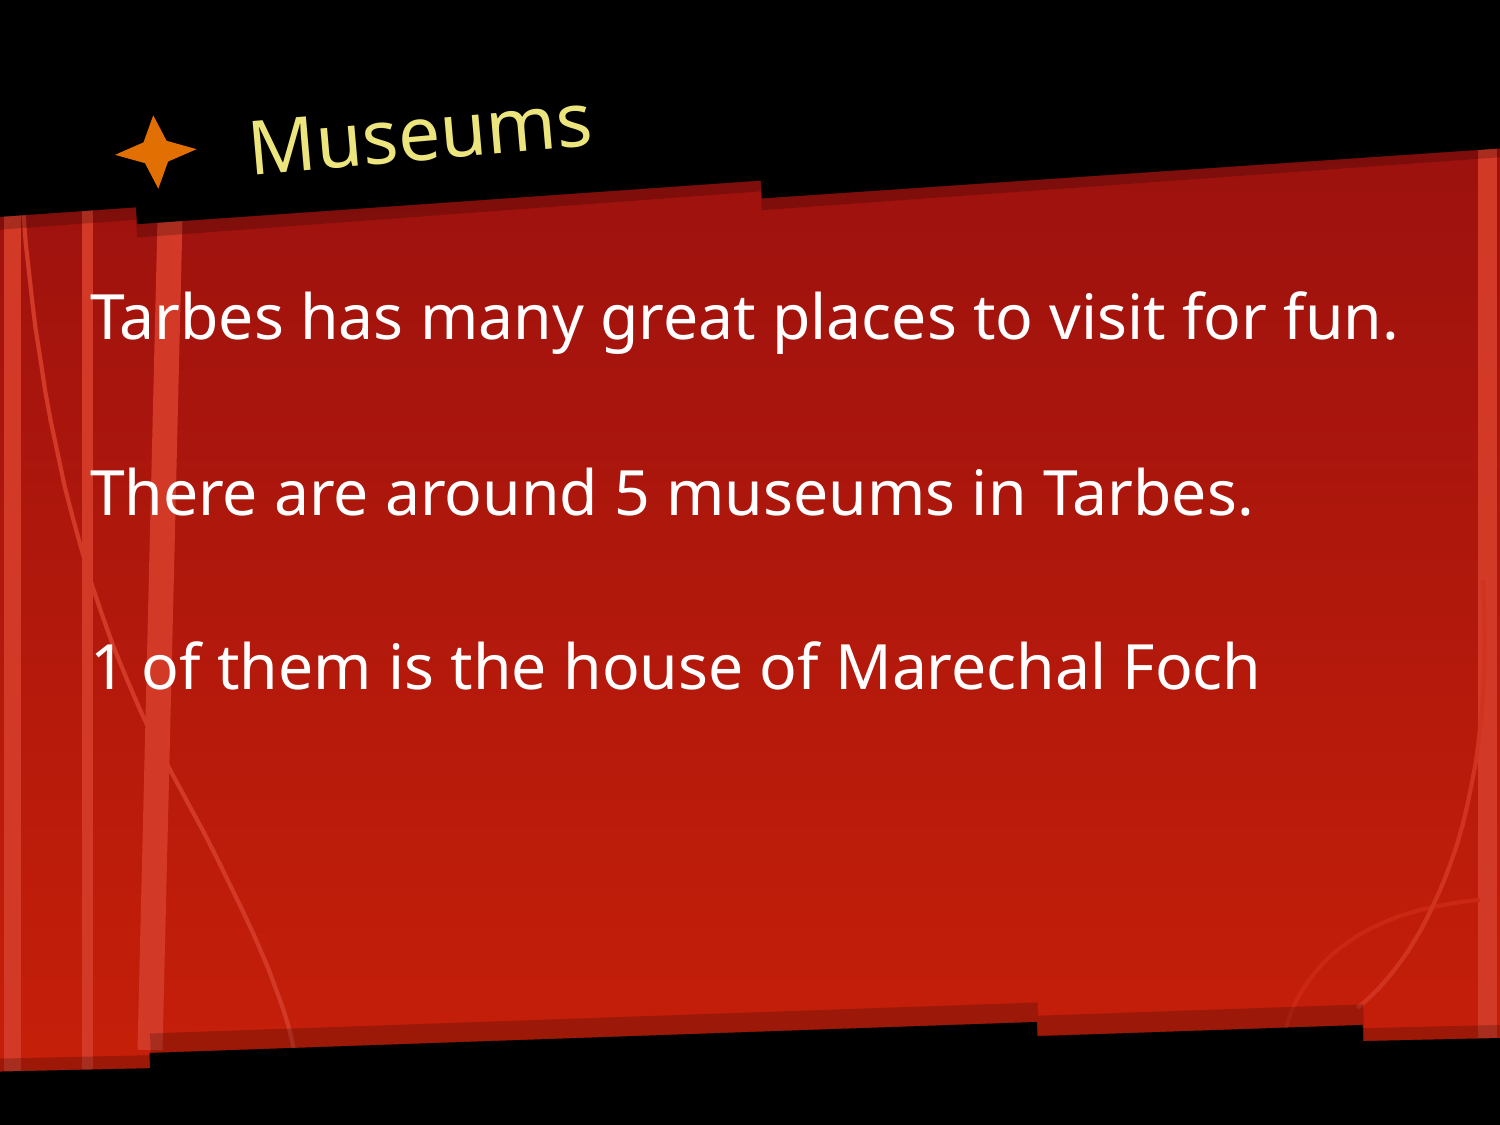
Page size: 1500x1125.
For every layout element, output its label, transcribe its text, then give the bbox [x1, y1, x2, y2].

title Museums [186, 0, 1500, 259]
list Tarbes has many great places to visit for fun. There are around 5 museums in Tarbes. 1 of them is the house of Marechal Foch [75, 262, 1425, 931]
